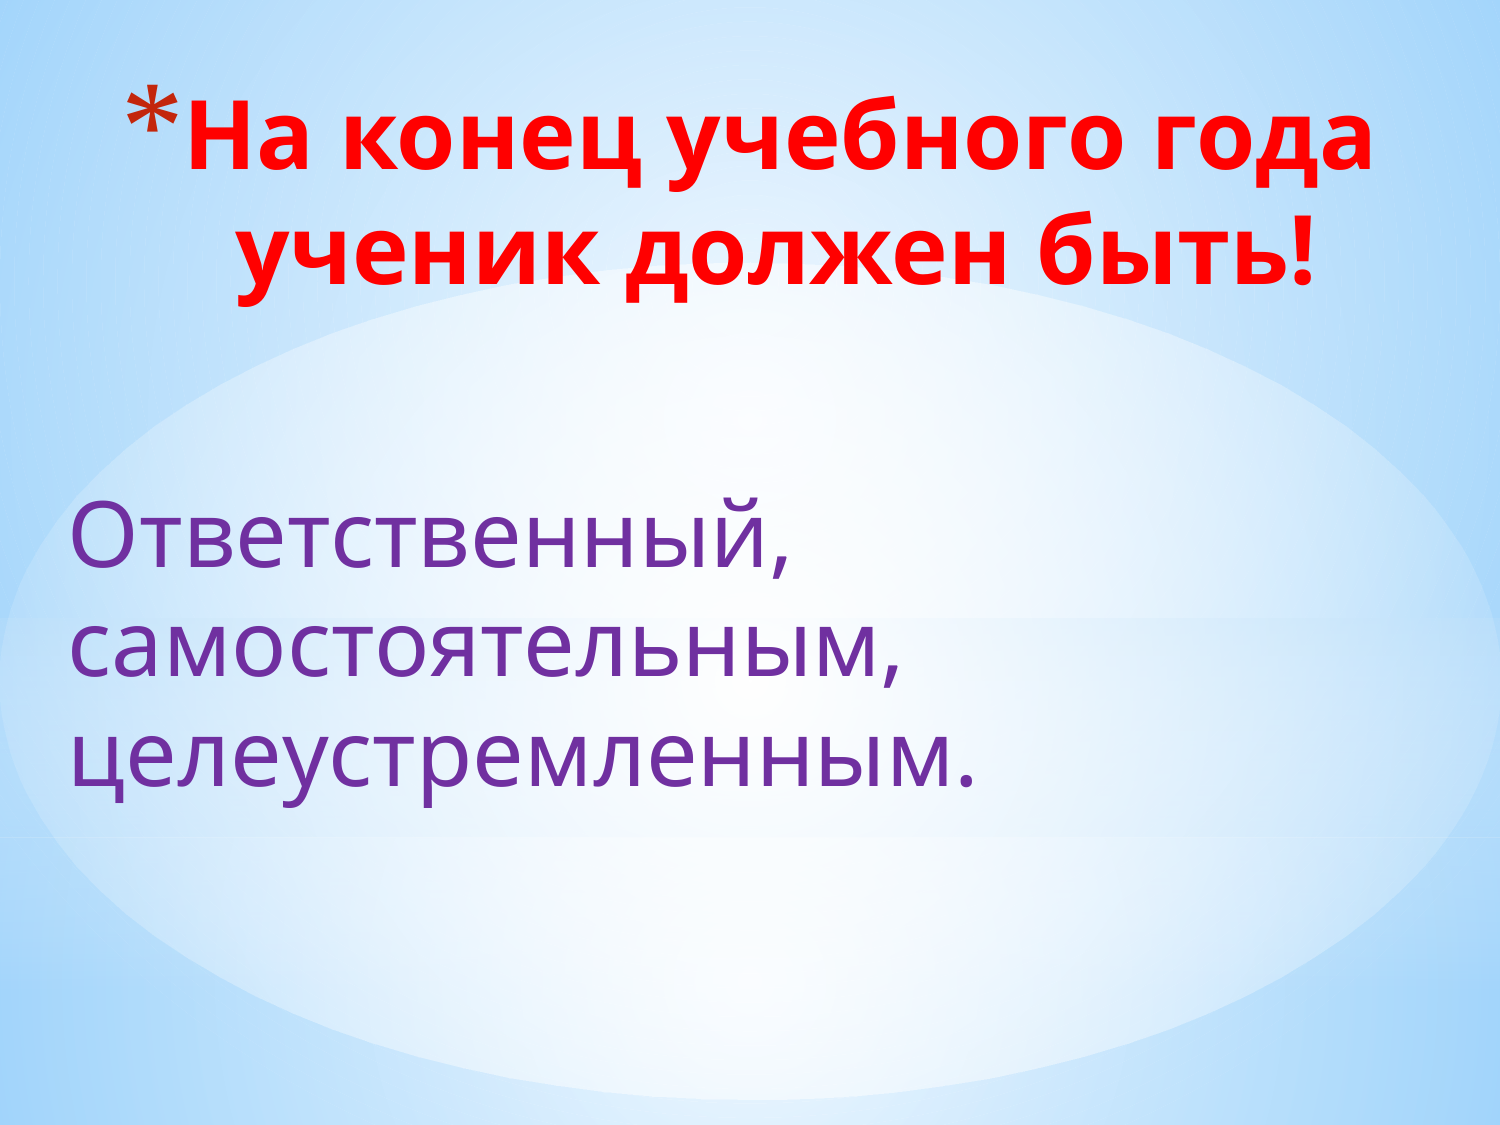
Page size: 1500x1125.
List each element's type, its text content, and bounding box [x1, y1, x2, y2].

title На конец учебного года ученик должен быть! [29, 66, 1471, 504]
text_box Ответственный, самостоятельным, целеустремленным. [53, 467, 1471, 813]
